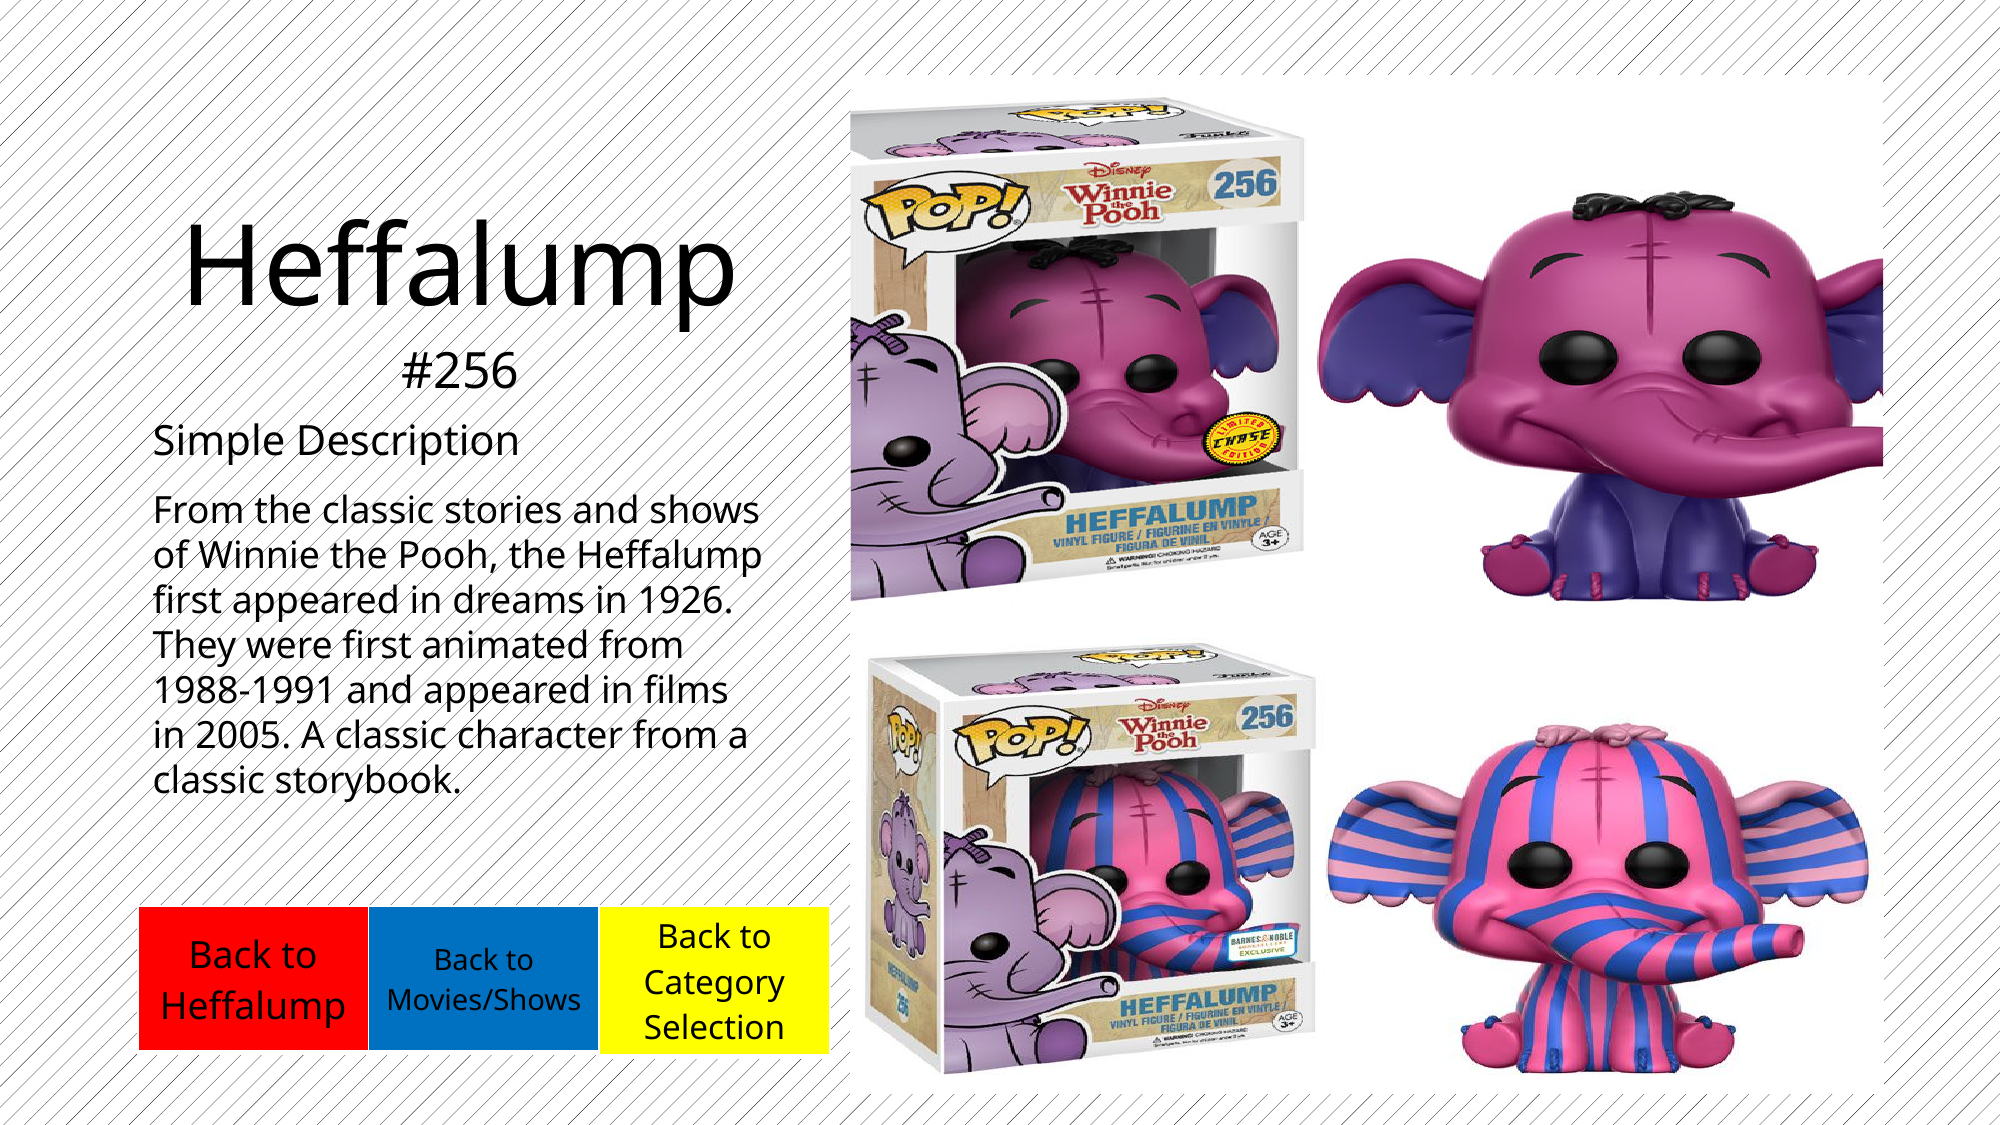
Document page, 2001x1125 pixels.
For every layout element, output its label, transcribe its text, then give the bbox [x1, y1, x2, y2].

list #256 Simple Description From the classic stories and shows of Winnie the Pooh, the Heffalump first appeared in dreams in 1926. They were first animated from 1988-1991 and appeared in films in 2005. A classic character from a classic storybook. [137, 337, 783, 905]
title Heffalump [137, 75, 783, 337]
picture [850, 74, 1884, 1094]
picture [137, 905, 830, 1053]
